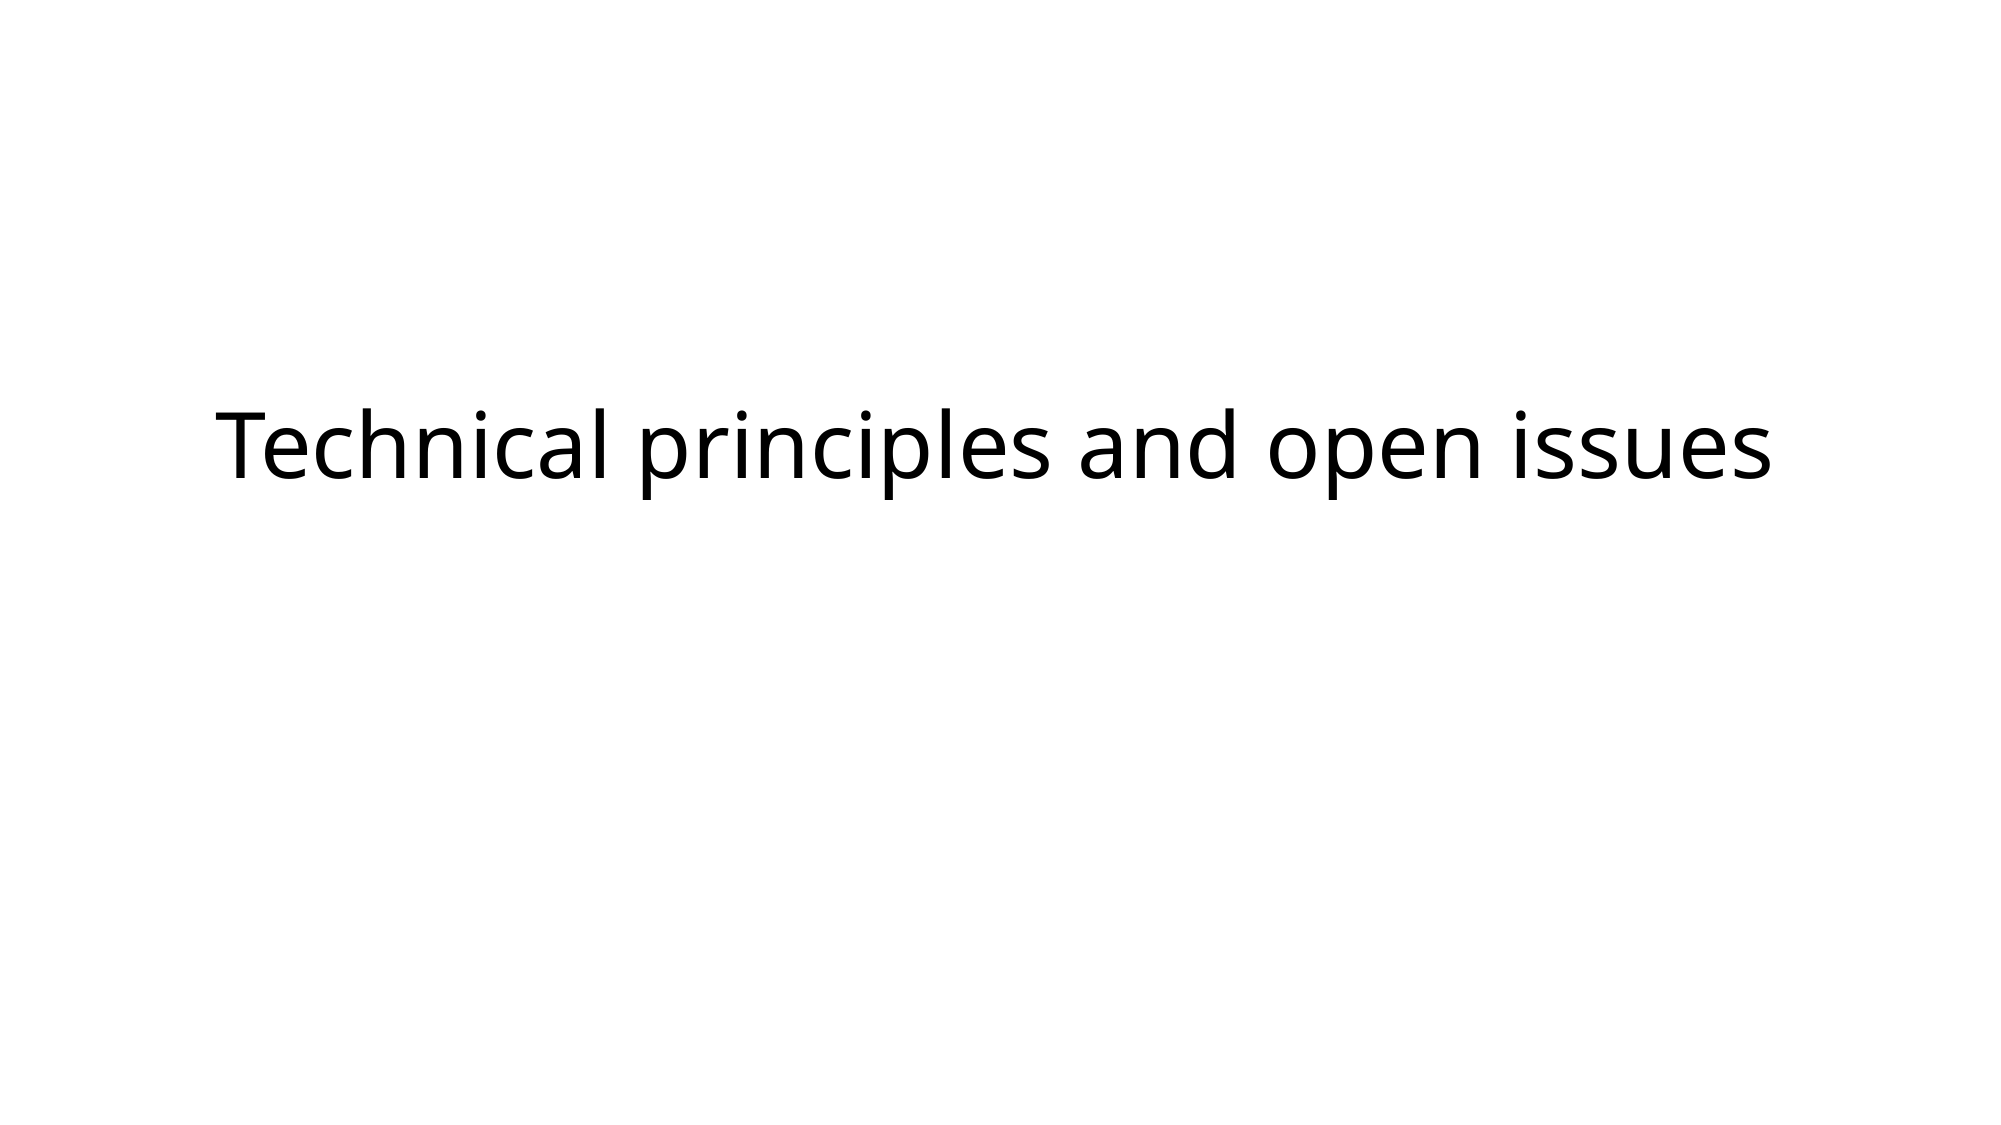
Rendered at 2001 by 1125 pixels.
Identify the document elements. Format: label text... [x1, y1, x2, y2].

title Technical principles and open issues [133, 339, 1858, 558]
